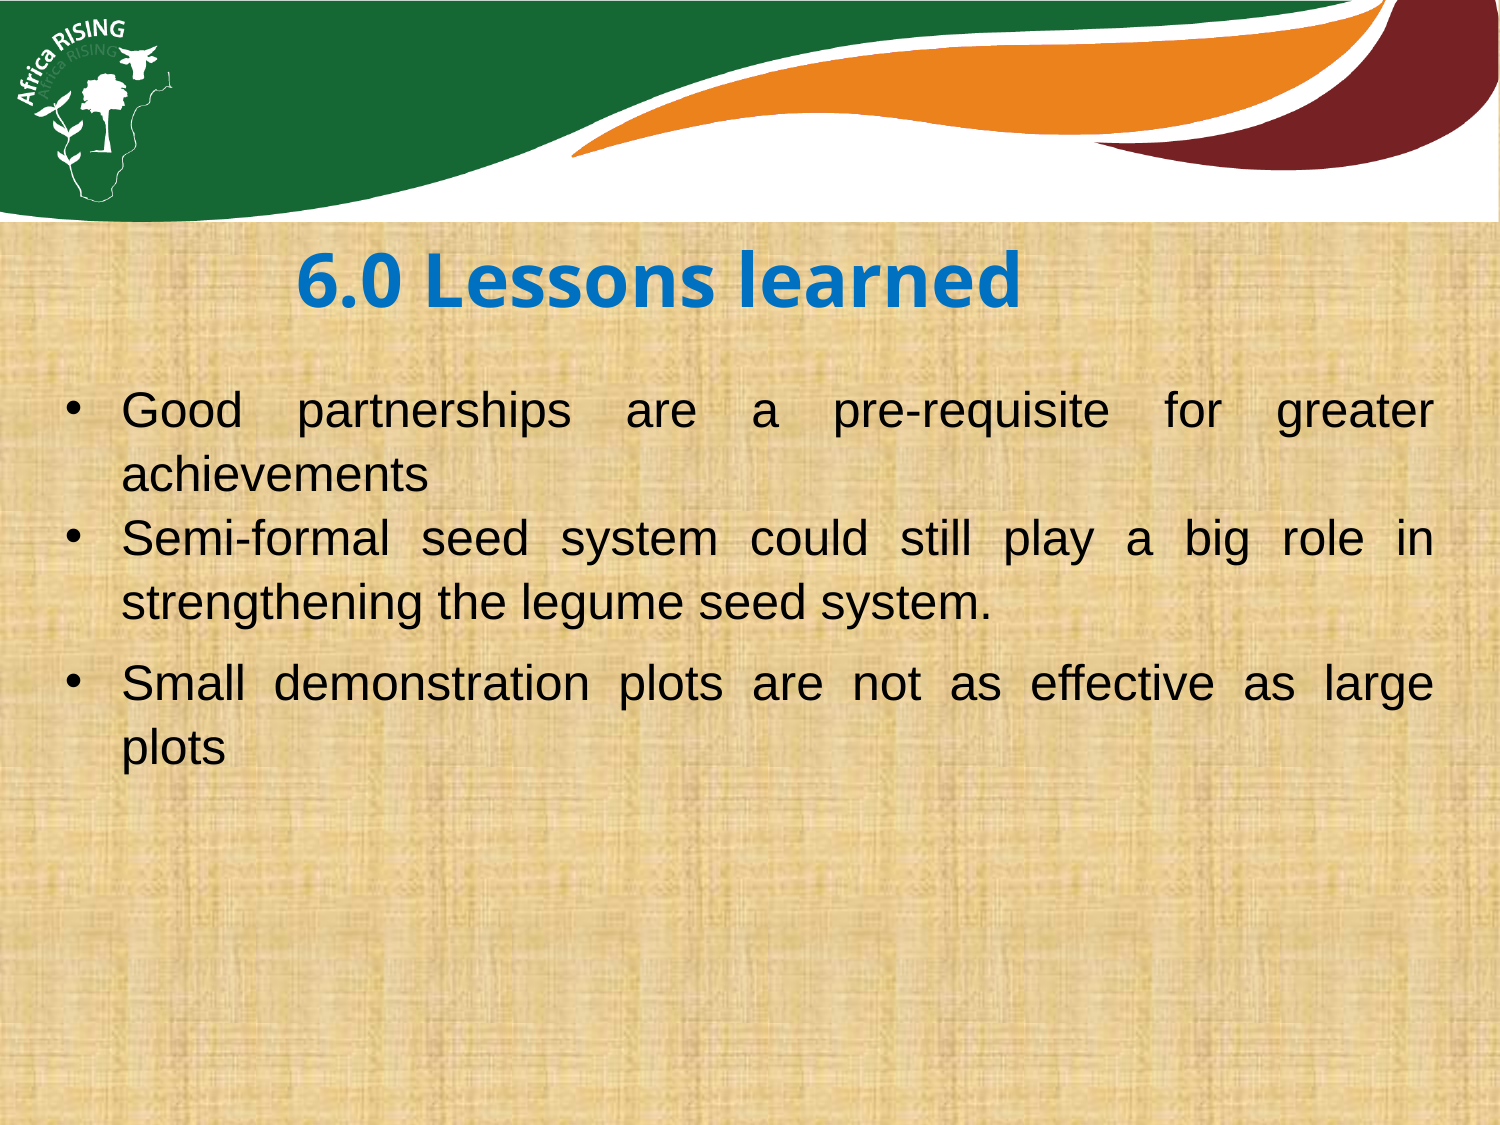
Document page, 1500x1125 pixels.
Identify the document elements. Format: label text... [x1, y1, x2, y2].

text_box Good partnerships are a pre-requisite for greater achievements Semi-formal seed system could still play a big role in strengthening the legume seed system. Small demonstration plots are not as effective as large plots [50, 365, 1450, 783]
picture [0, 0, 1500, 1125]
list 6.0 Lessons learned [262, 224, 1100, 363]
